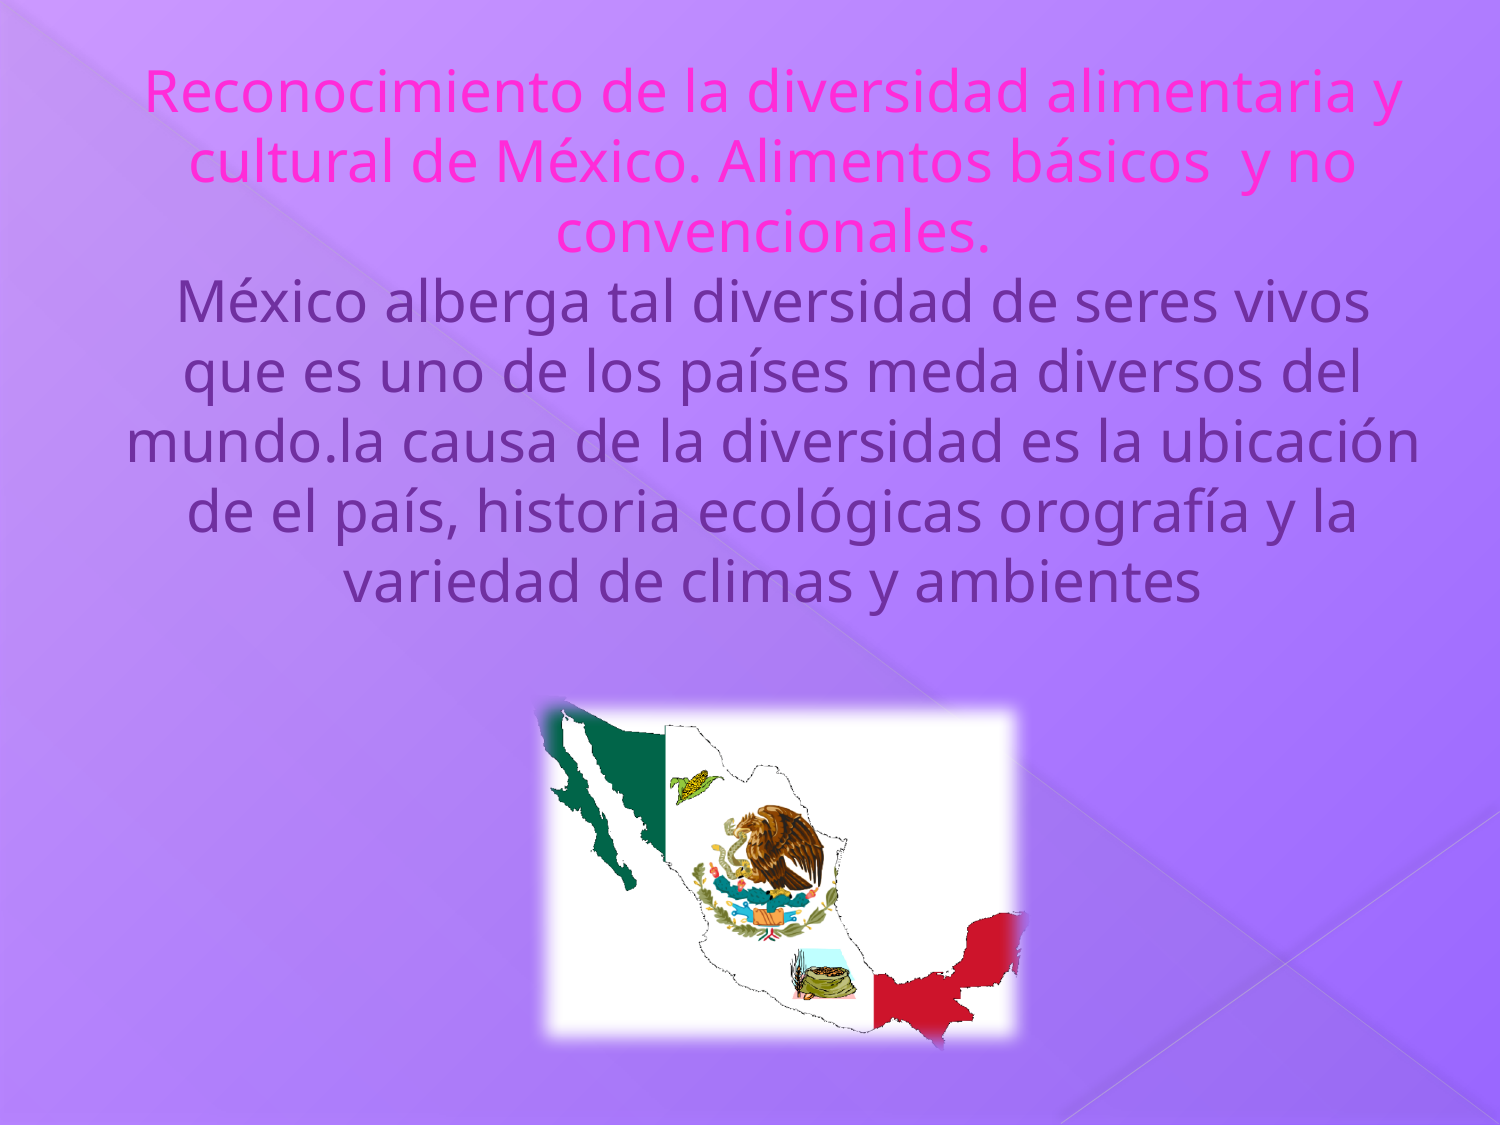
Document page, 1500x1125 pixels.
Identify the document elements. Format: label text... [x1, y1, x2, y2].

picture [527, 691, 1034, 1055]
text_box Reconocimiento de la diversidad alimentaria y cultural de México. Alimentos básicos y no convencionales. México alberga tal diversidad de seres vivos que es uno de los países meda diversos del mundo.la causa de la diversidad es la ubicación de el país, historia ecológicas orografía y la variedad de climas y ambientes [105, 46, 1442, 1042]
